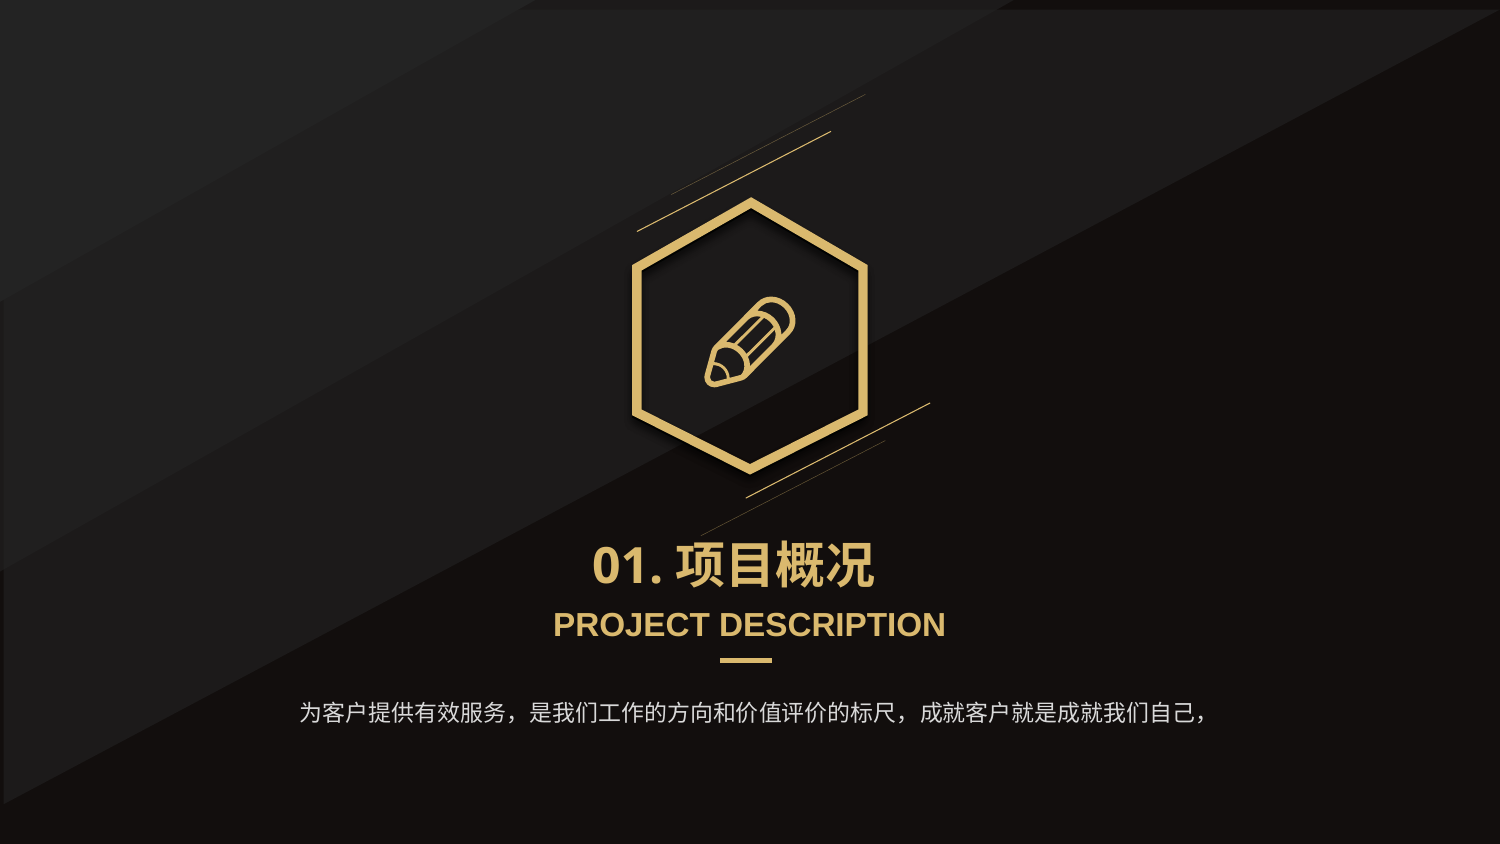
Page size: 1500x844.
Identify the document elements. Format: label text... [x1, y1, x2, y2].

text_box PROJECT DESCRIPTION [494, 596, 1006, 651]
text_box 01.项目概况 [557, 526, 891, 602]
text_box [700, 402, 931, 536]
text_box 为客户提供有效服务，是我们工作的方向和价值评价的标尺，成就客户就是成就我们自己， [284, 690, 1500, 734]
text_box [636, 94, 866, 232]
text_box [636, 232, 863, 472]
